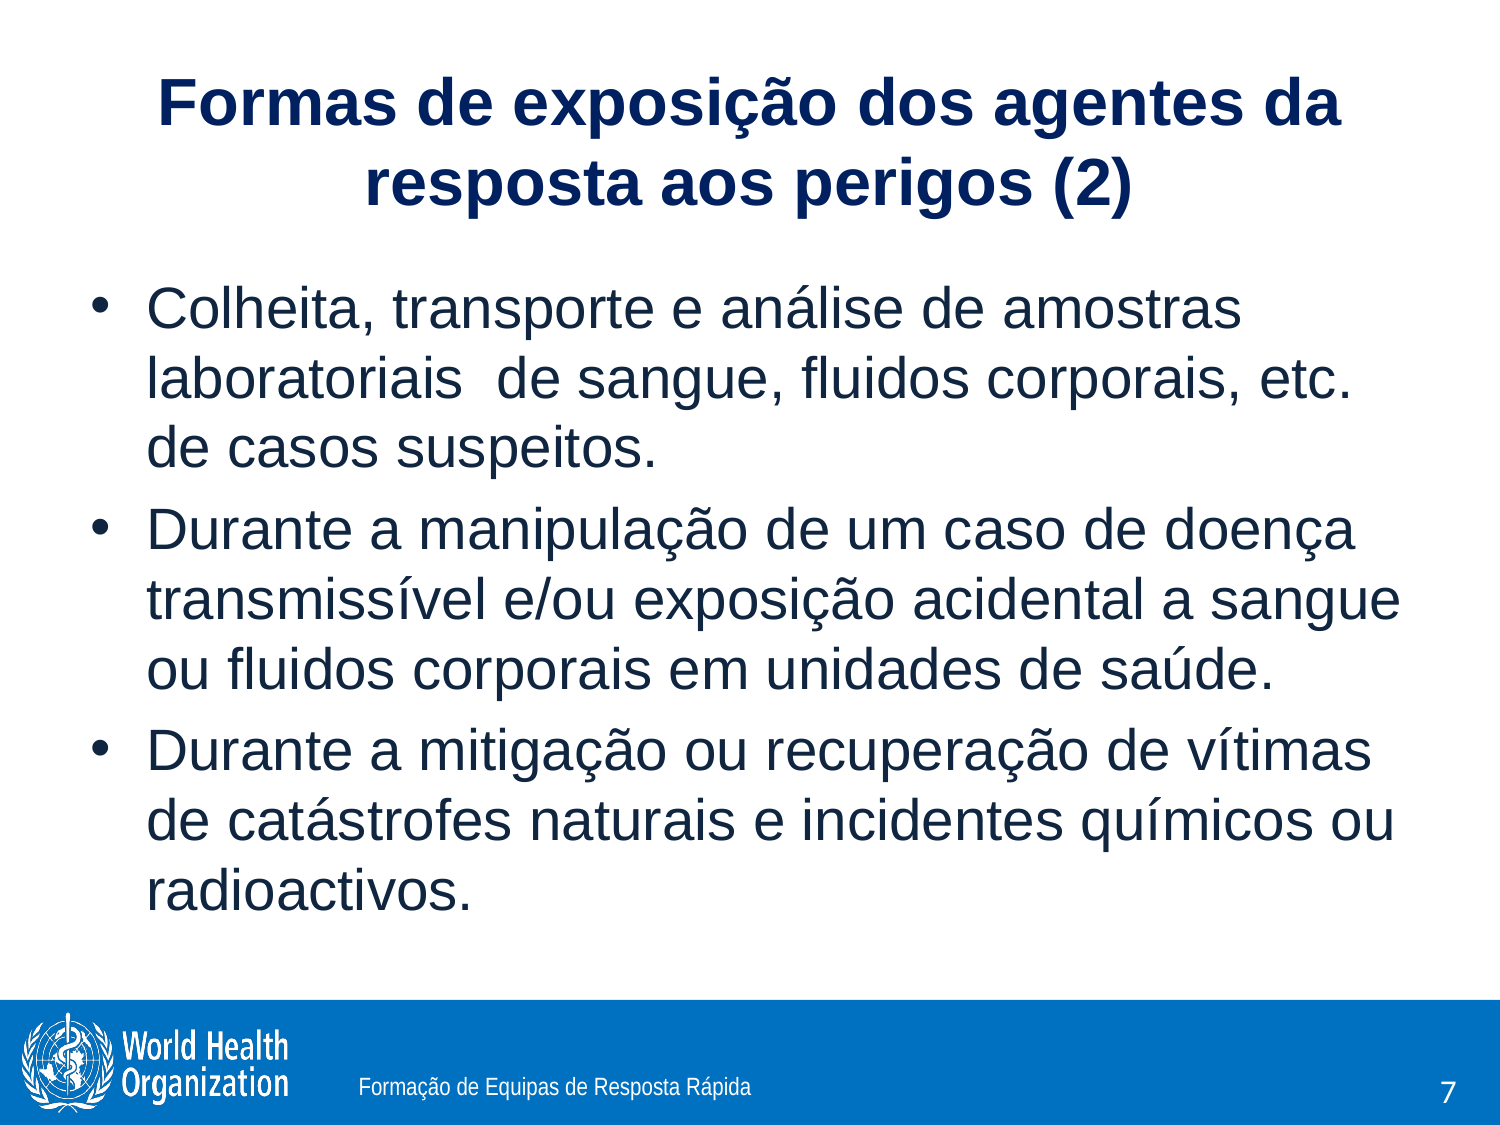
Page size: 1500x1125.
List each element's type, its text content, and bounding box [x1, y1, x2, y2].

picture [21, 1012, 288, 1113]
title Formas de exposição dos agentes da resposta aos perigos (2) [75, 45, 1425, 233]
list Colheita, transporte e análise de amostras laboratoriais de sangue, fluidos corporais, etc. de casos suspeitos. Durante a manipulação de um caso de doença transmissível e/ou exposição acidental a sangue ou fluidos corporais em unidades de saúde. Durante a mitigação ou recuperação de vítimas de catástrofes naturais e incidentes químicos ou radioactivos. [75, 262, 1425, 1035]
